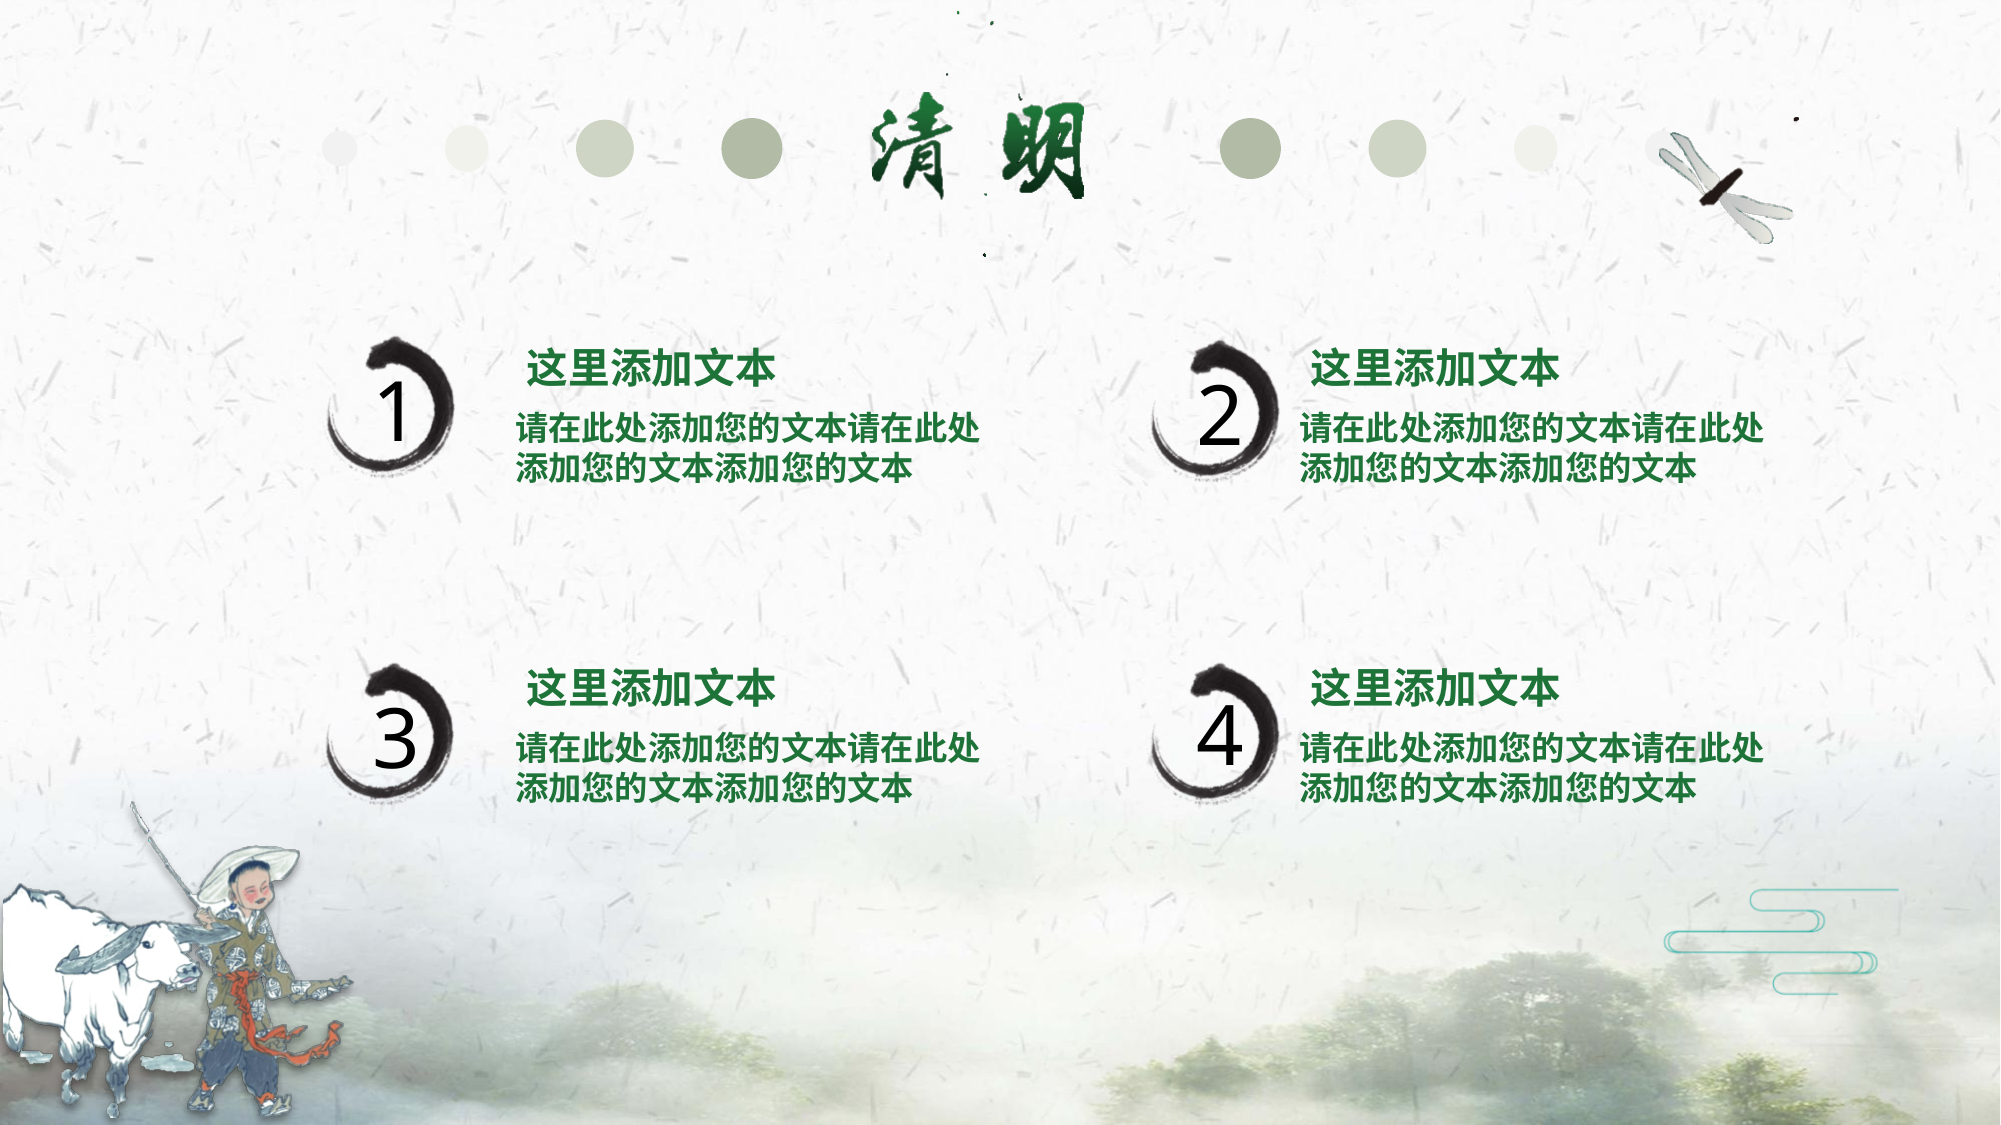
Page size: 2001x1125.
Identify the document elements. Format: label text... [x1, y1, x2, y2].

text_box 这里添加文本 [511, 334, 801, 400]
text_box 请在此处添加您的文本请在此处添加您的文本添加您的文本 [1284, 719, 1808, 855]
text_box 这里添加文本 [511, 654, 801, 720]
picture [0, 0, 2001, 1125]
text_box 请在此处添加您的文本请在此处添加您的文本添加您的文本 [1284, 400, 1808, 535]
text_box 请在此处添加您的文本请在此处添加您的文本添加您的文本 [500, 719, 1024, 855]
text_box 这里添加文本 [1308, 334, 1585, 400]
text_box 请在此处添加您的文本请在此处添加您的文本添加您的文本 [500, 400, 1024, 535]
text_box 这里添加文本 [1308, 654, 1585, 720]
